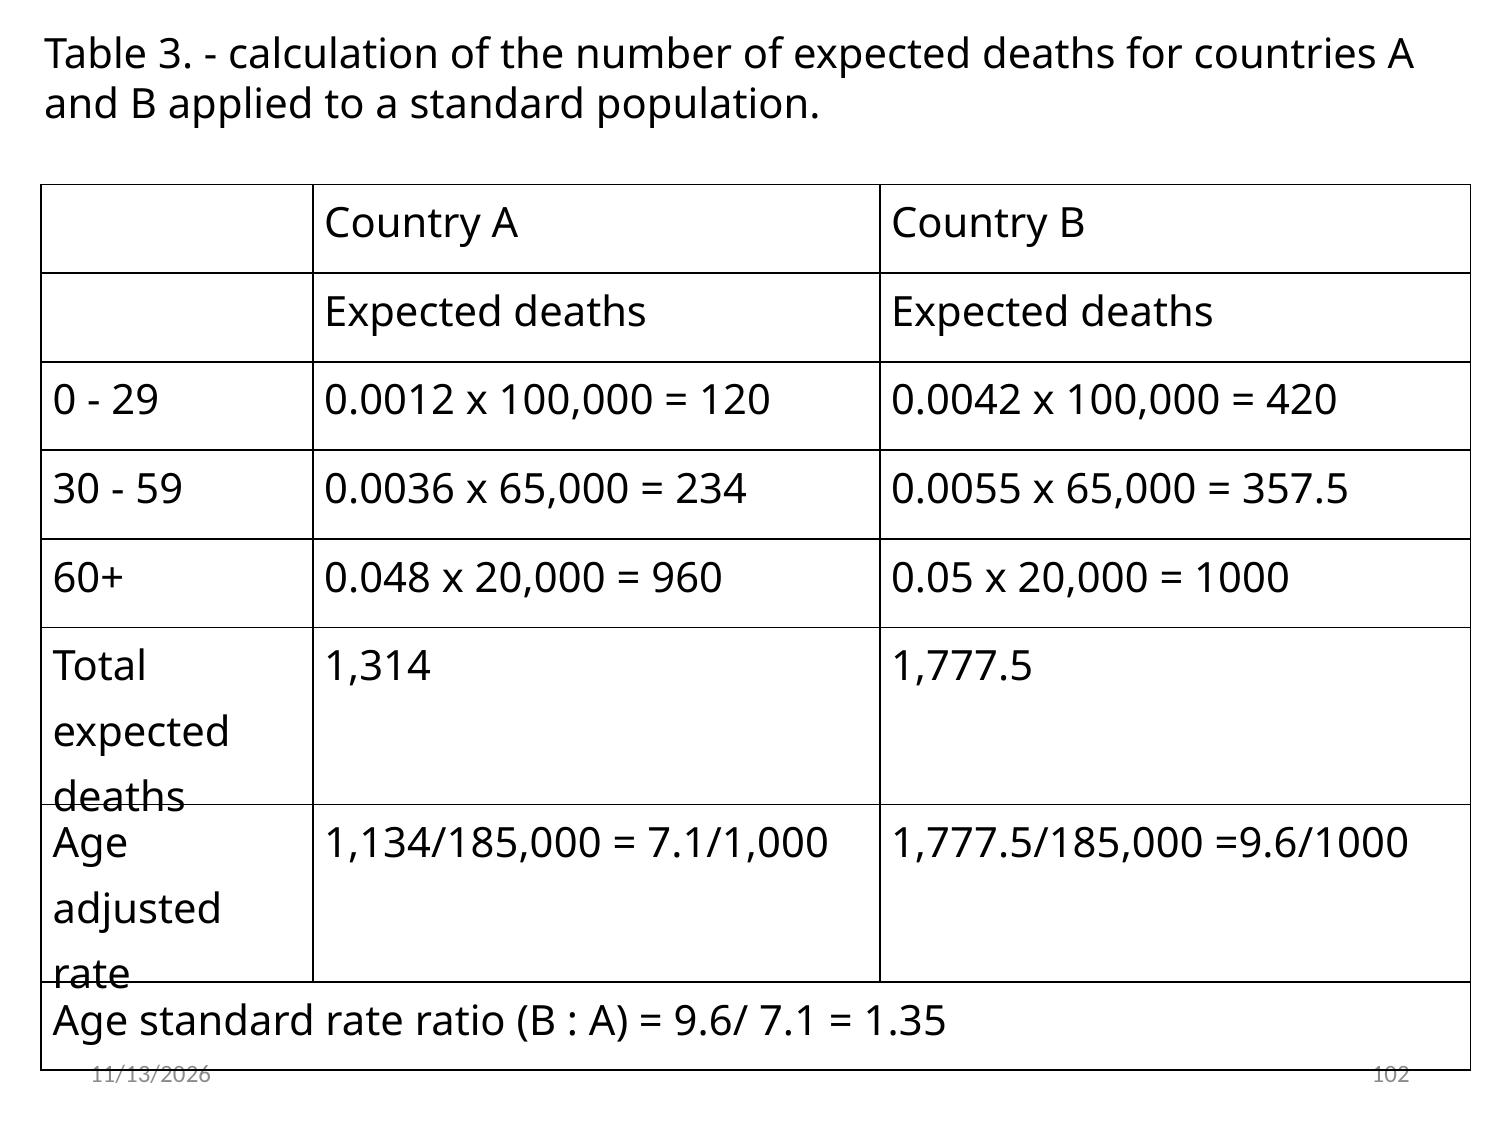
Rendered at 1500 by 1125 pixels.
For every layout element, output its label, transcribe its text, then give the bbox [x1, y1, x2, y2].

table_cell 1,314 [314, 628, 879, 804]
table_cell [42, 274, 312, 361]
table_header Country A [314, 185, 879, 272]
table_cell 1,777.5 [881, 628, 1470, 804]
table_header [42, 185, 312, 272]
table_cell Age standard rate ratio (B : A) = 9.6/ 7.1 = 1.35 [42, 983, 1470, 1069]
table_cell Age adjusted rate [42, 805, 312, 981]
table_header Country B [881, 185, 1470, 272]
table_cell Total expected deaths [42, 628, 312, 804]
slide_number 102 [1074, 1071, 1425, 1103]
table_cell 0.0055 x 65,000 = 357.5 [881, 451, 1470, 538]
table_cell 60+ [42, 540, 312, 627]
table_cell 1,777.5/185,000 =9.6/1000 [881, 805, 1470, 981]
table_cell 0.05 x 20,000 = 1000 [881, 540, 1470, 627]
table_cell 30 - 59 [42, 451, 312, 538]
table_cell 0 - 29 [42, 363, 312, 449]
text_box Table 3. - calculation of the number of expected deaths for countries A and B applied to a standard population. [29, 19, 1463, 134]
table_cell Expected deaths [314, 274, 879, 361]
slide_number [75, 1071, 425, 1103]
table_cell 0.0042 x 100,000 = 420 [881, 363, 1470, 449]
table_cell 0.0036 x 65,000 = 234 [314, 451, 879, 538]
table_cell Expected deaths [881, 274, 1470, 361]
table_cell 0.0012 x 100,000 = 120 [314, 363, 879, 449]
table_cell 1,134/185,000 = 7.1/1,000 [314, 805, 879, 981]
table_cell 0.048 x 20,000 = 960 [314, 540, 879, 627]
